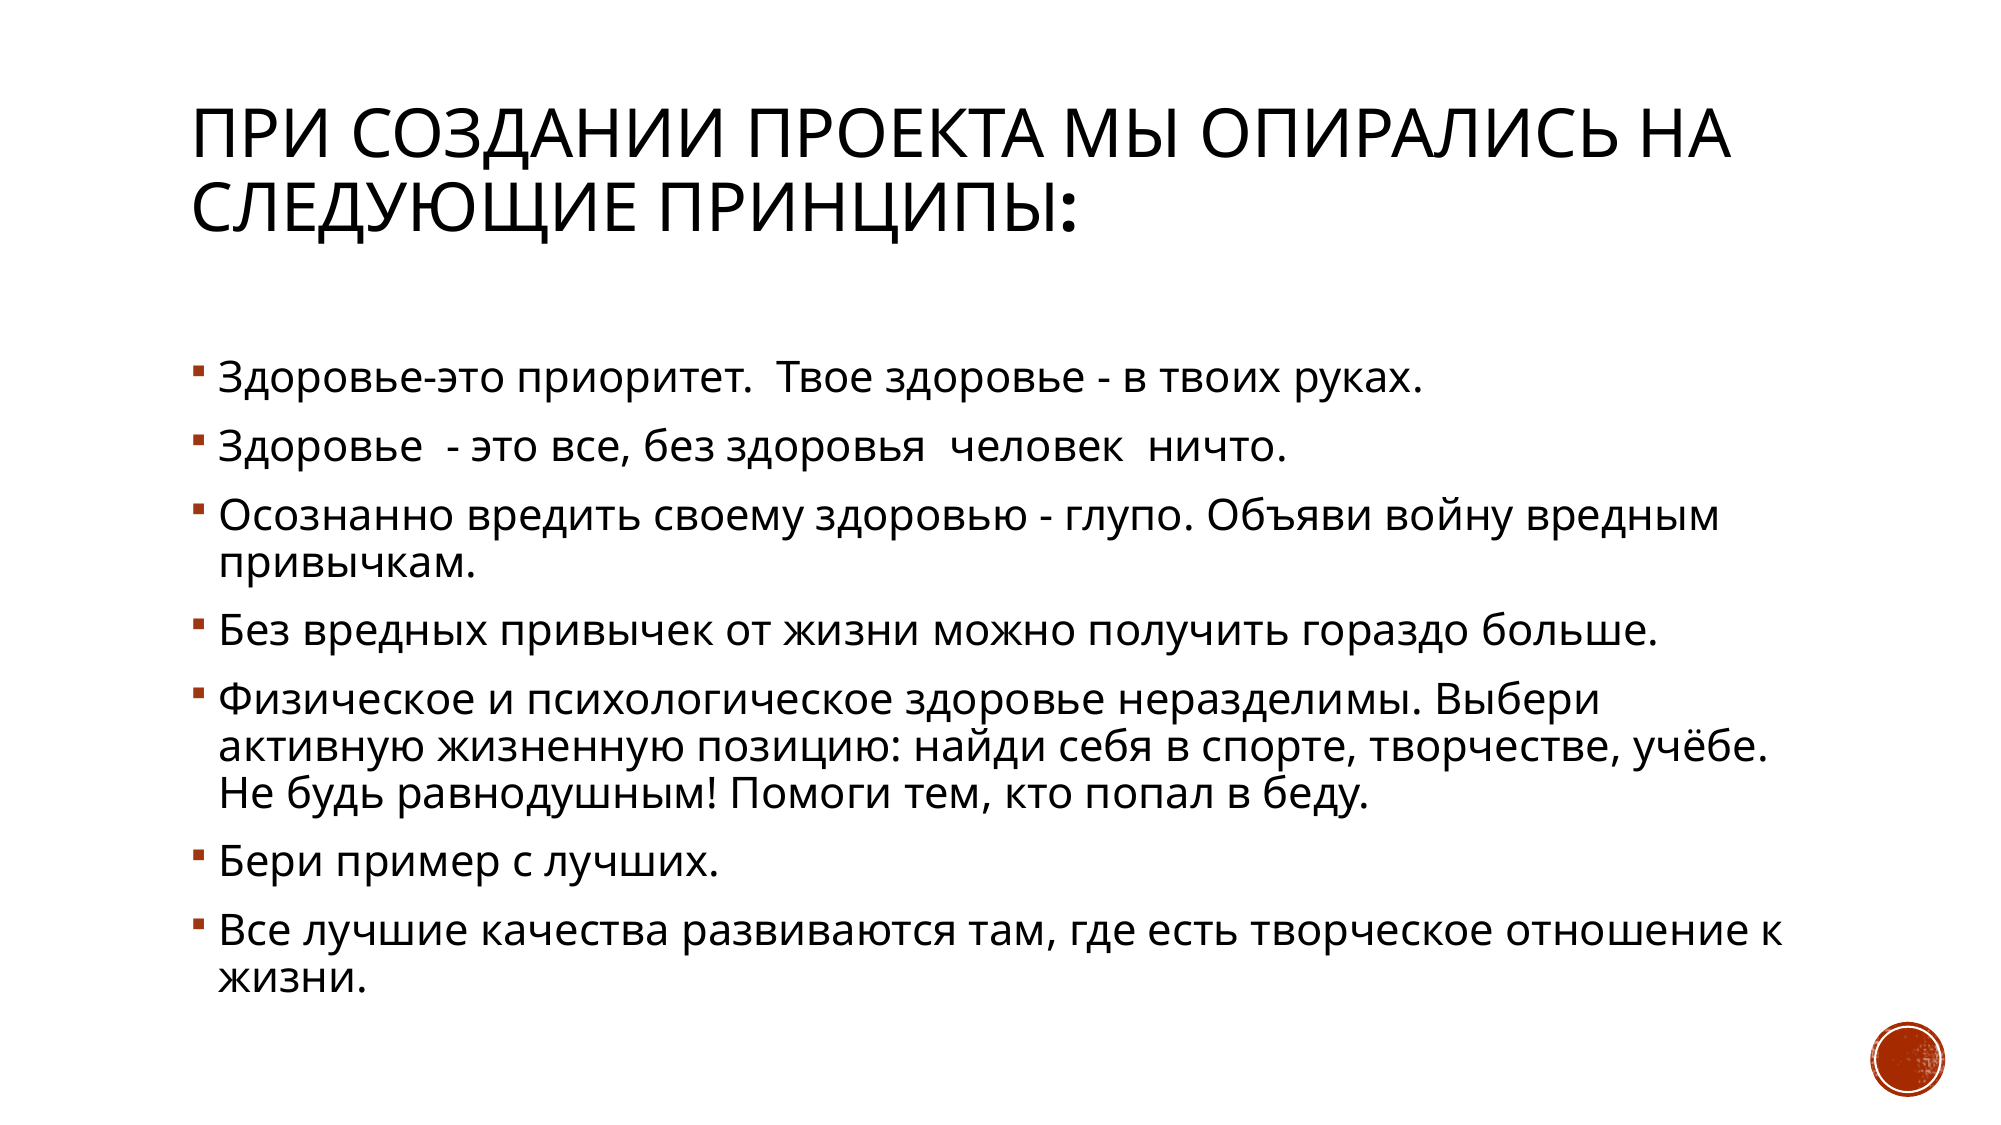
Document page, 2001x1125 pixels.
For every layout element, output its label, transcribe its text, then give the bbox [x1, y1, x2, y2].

title При создании проекта мы опирались на следующие принципы: [175, 90, 1826, 348]
list Здоровье-это приоритет. Твое здоровье - в твоих руках. Здоровье - это все, без здоровья человек ничто. Осознанно вредить своему здоровью - глупо. Объяви войну вредным привычкам. Без вредных привычек от жизни можно получить гораздо больше. Физическое и психологическое здоровье неразделимы. Выбери активную жизненную позицию: найди себя в спорте, творчестве, учёбе. Не будь равнодушным! Помоги тем, кто попал в беду. Бери пример с лучших. Все лучшие качества развиваются там, где есть творческое отношение к жизни. [175, 348, 1826, 1013]
